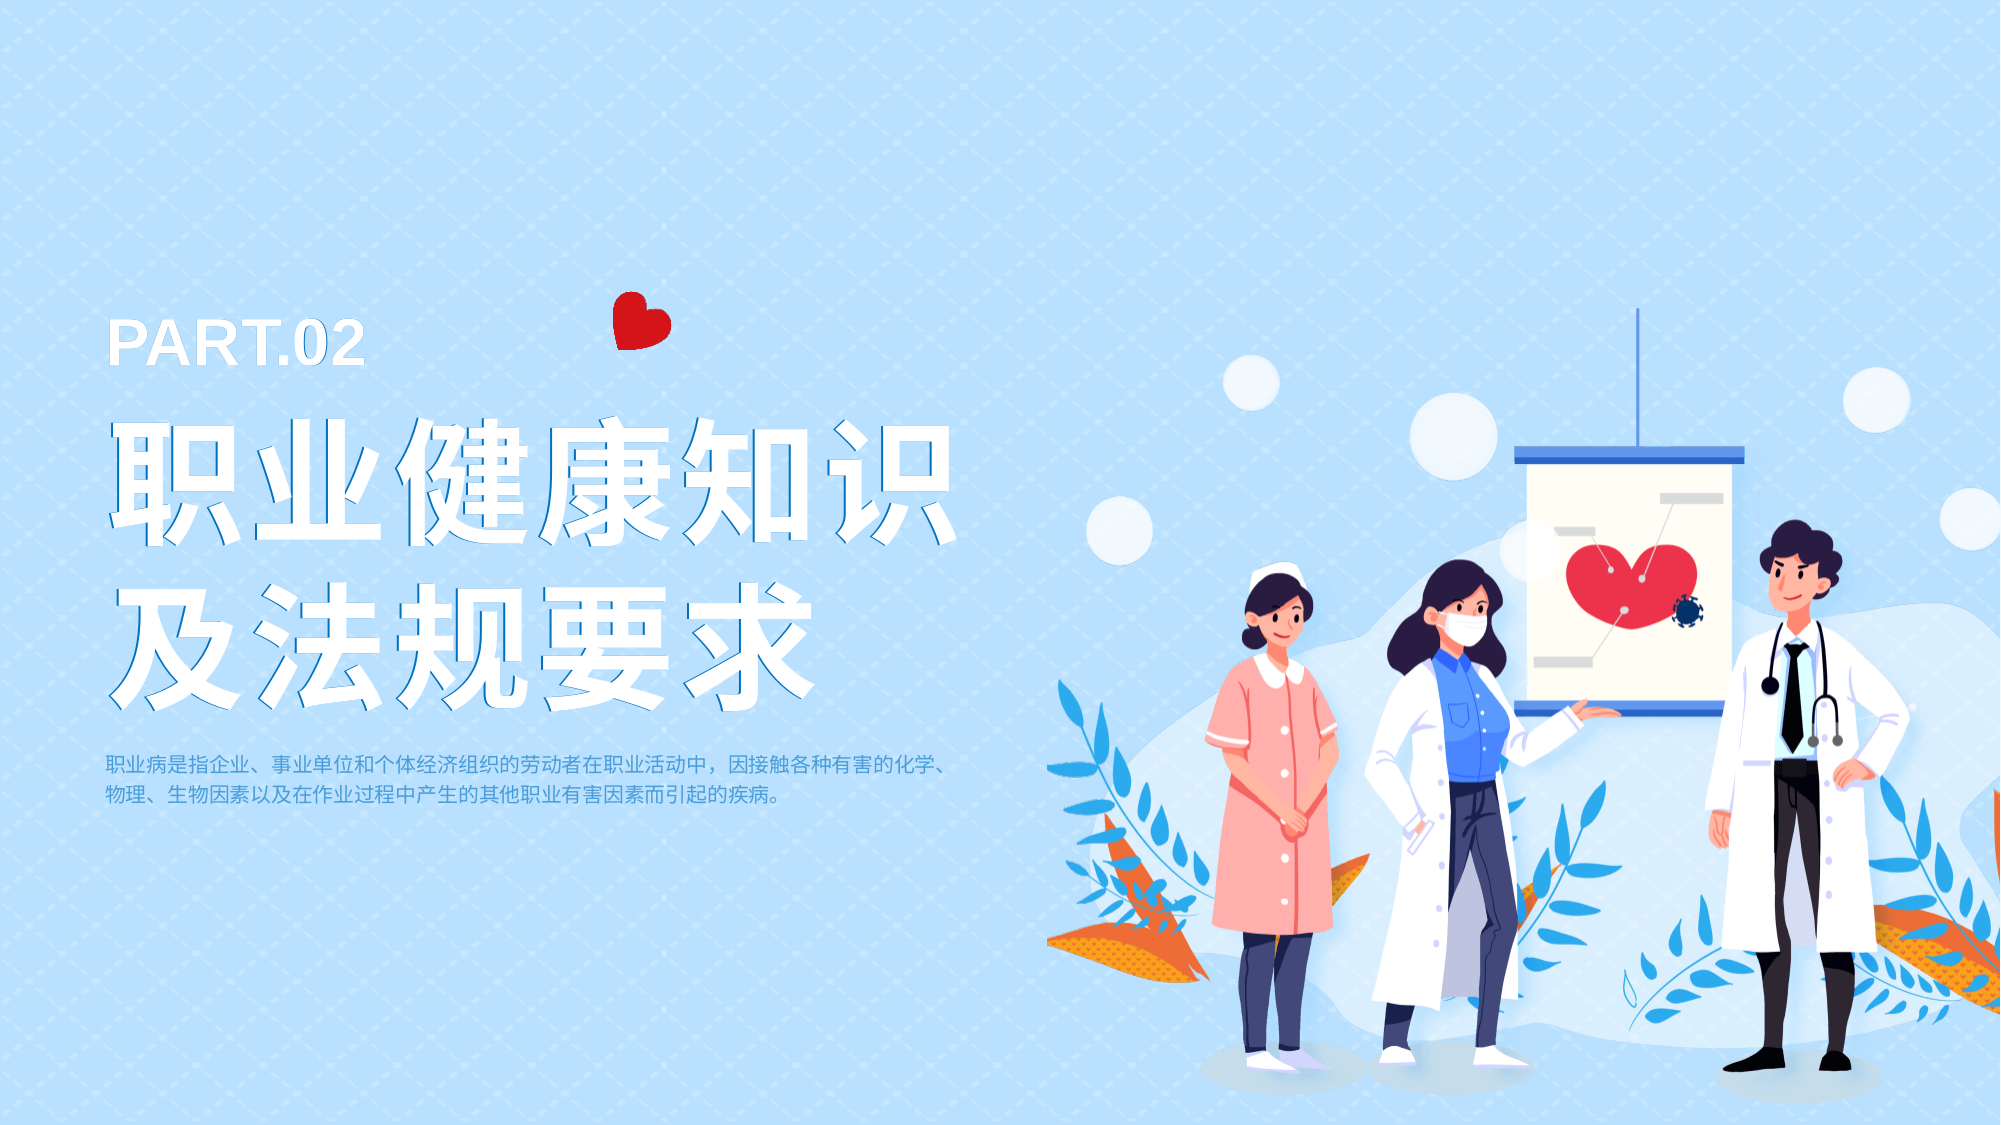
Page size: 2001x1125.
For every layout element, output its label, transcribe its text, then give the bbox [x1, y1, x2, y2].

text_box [90, 390, 1069, 739]
picture [0, 0, 2000, 1125]
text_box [90, 291, 672, 388]
text_box 职业病是指企业、事业单位和个体经济组织的劳动者在职业活动中，因接触各种有害的化学、物理、生物因素以及在作业过程中产生的其他职业有害因素而引起的疾病。 [90, 739, 965, 815]
